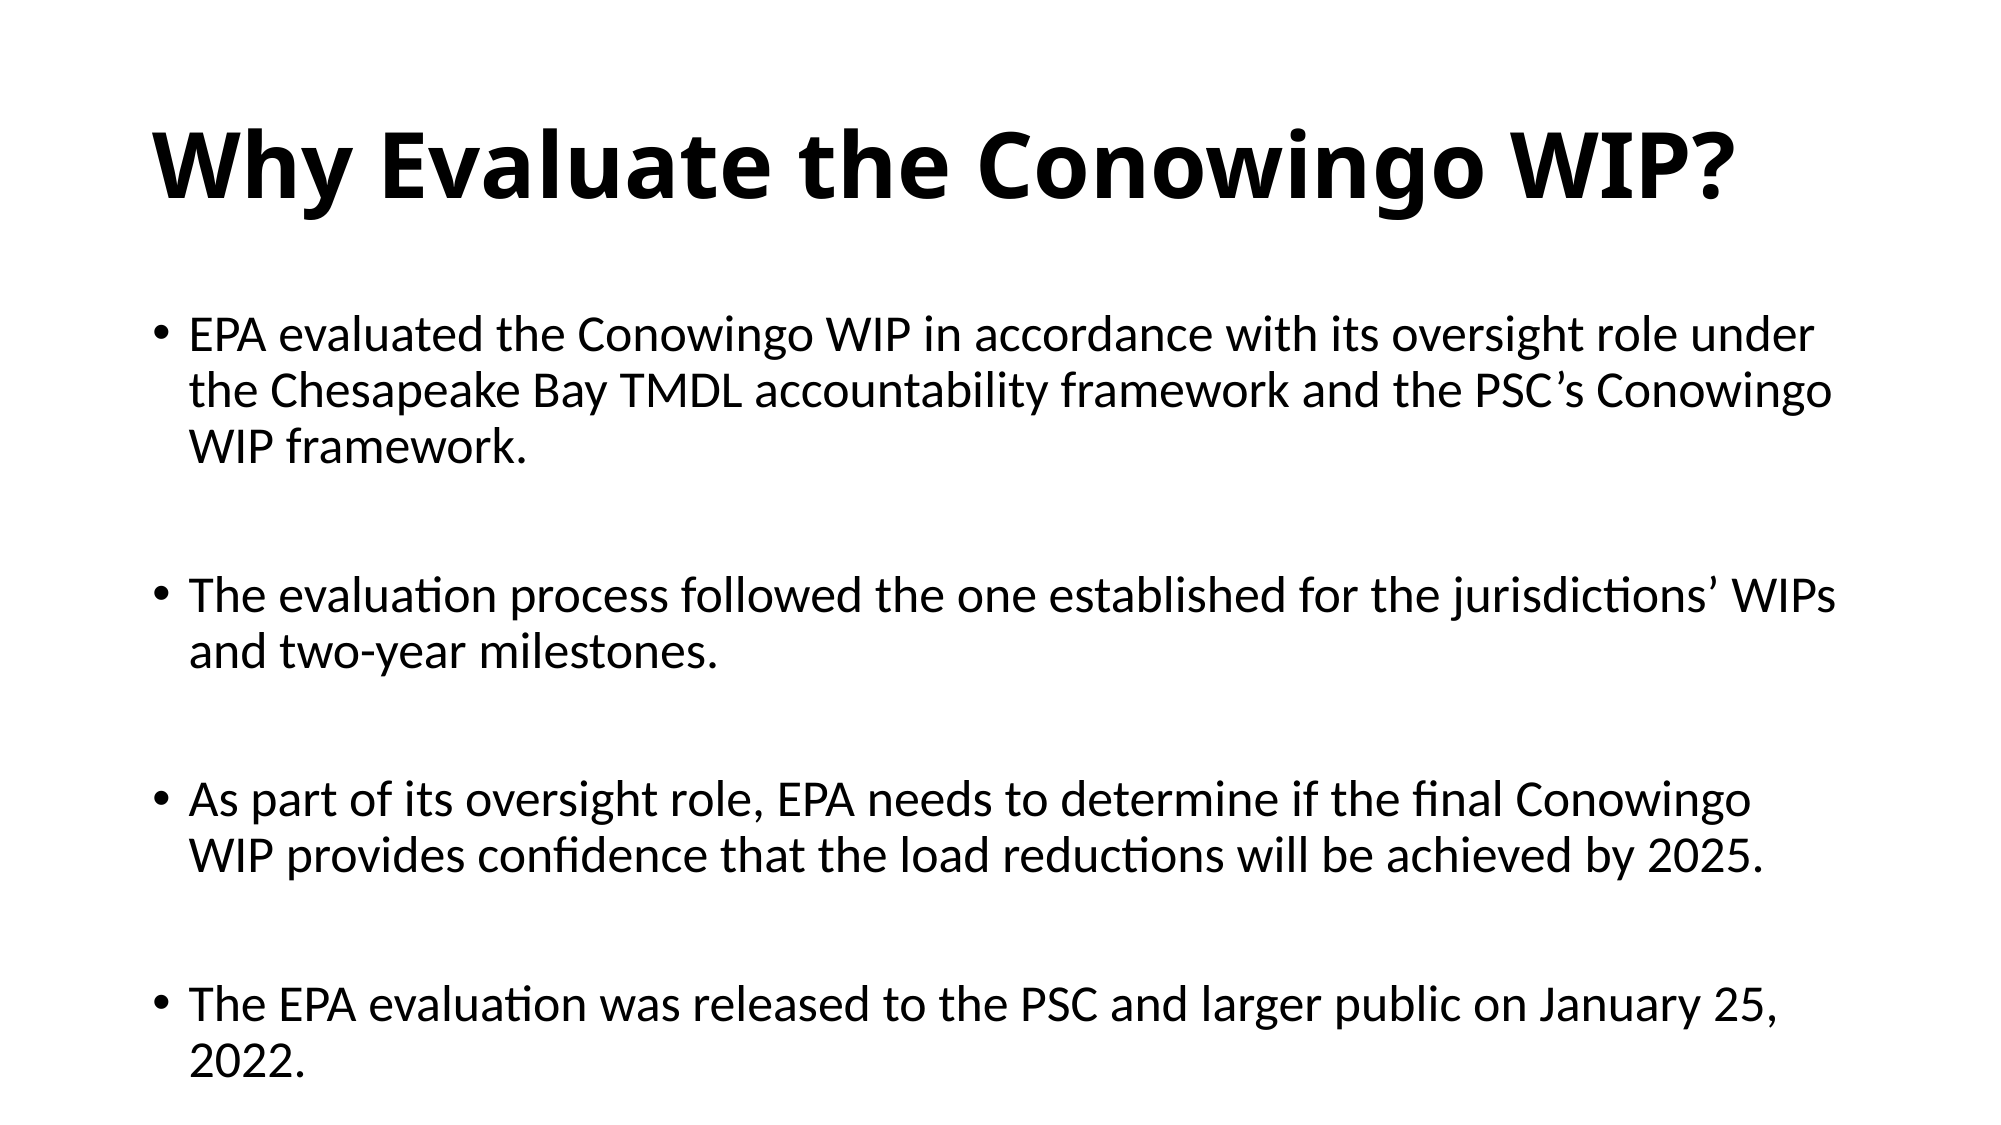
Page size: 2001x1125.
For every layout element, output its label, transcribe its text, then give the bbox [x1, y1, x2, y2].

title Why Evaluate the Conowingo WIP? [137, 59, 1863, 278]
list EPA evaluated the Conowingo WIP in accordance with its oversight role under the Chesapeake Bay TMDL accountability framework and the PSC’s Conowingo WIP framework. The evaluation process followed the one established for the jurisdictions’ WIPs and two-year milestones. As part of its oversight role, EPA needs to determine if the final Conowingo WIP provides confidence that the load reductions will be achieved by 2025. The EPA evaluation was released to the PSC and larger public on January 25, 2022. [137, 299, 1863, 1098]
